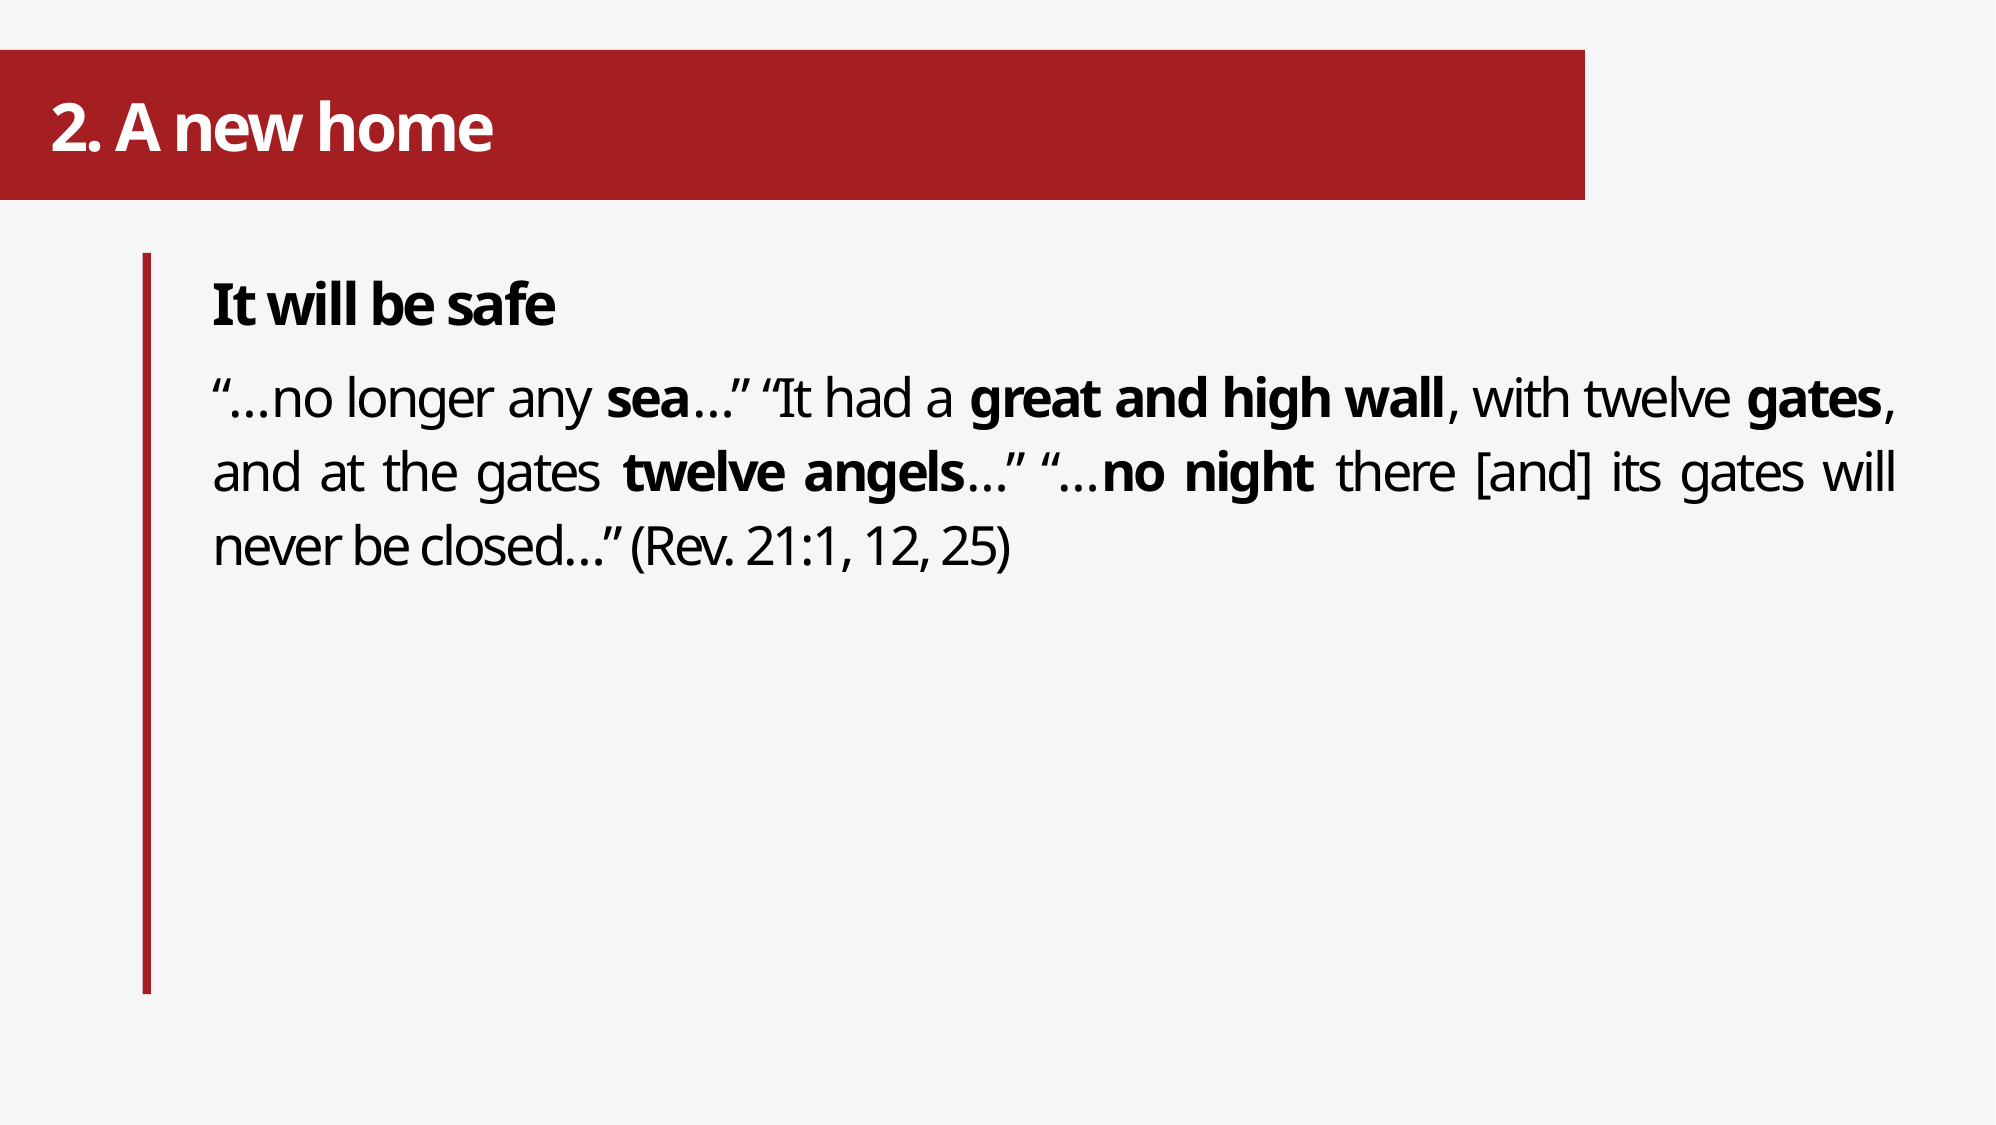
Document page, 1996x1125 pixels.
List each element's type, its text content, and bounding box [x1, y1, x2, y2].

subtitle It will be safe “…no longer any sea…” “It had a great and high wall, with twelve gates, and at the gates twelve angels…” “…no night there [and] its gates will never be closed…” (Rev. 21:1, 12, 25) [197, 249, 1910, 1000]
title 2. A new home [35, 62, 1831, 188]
